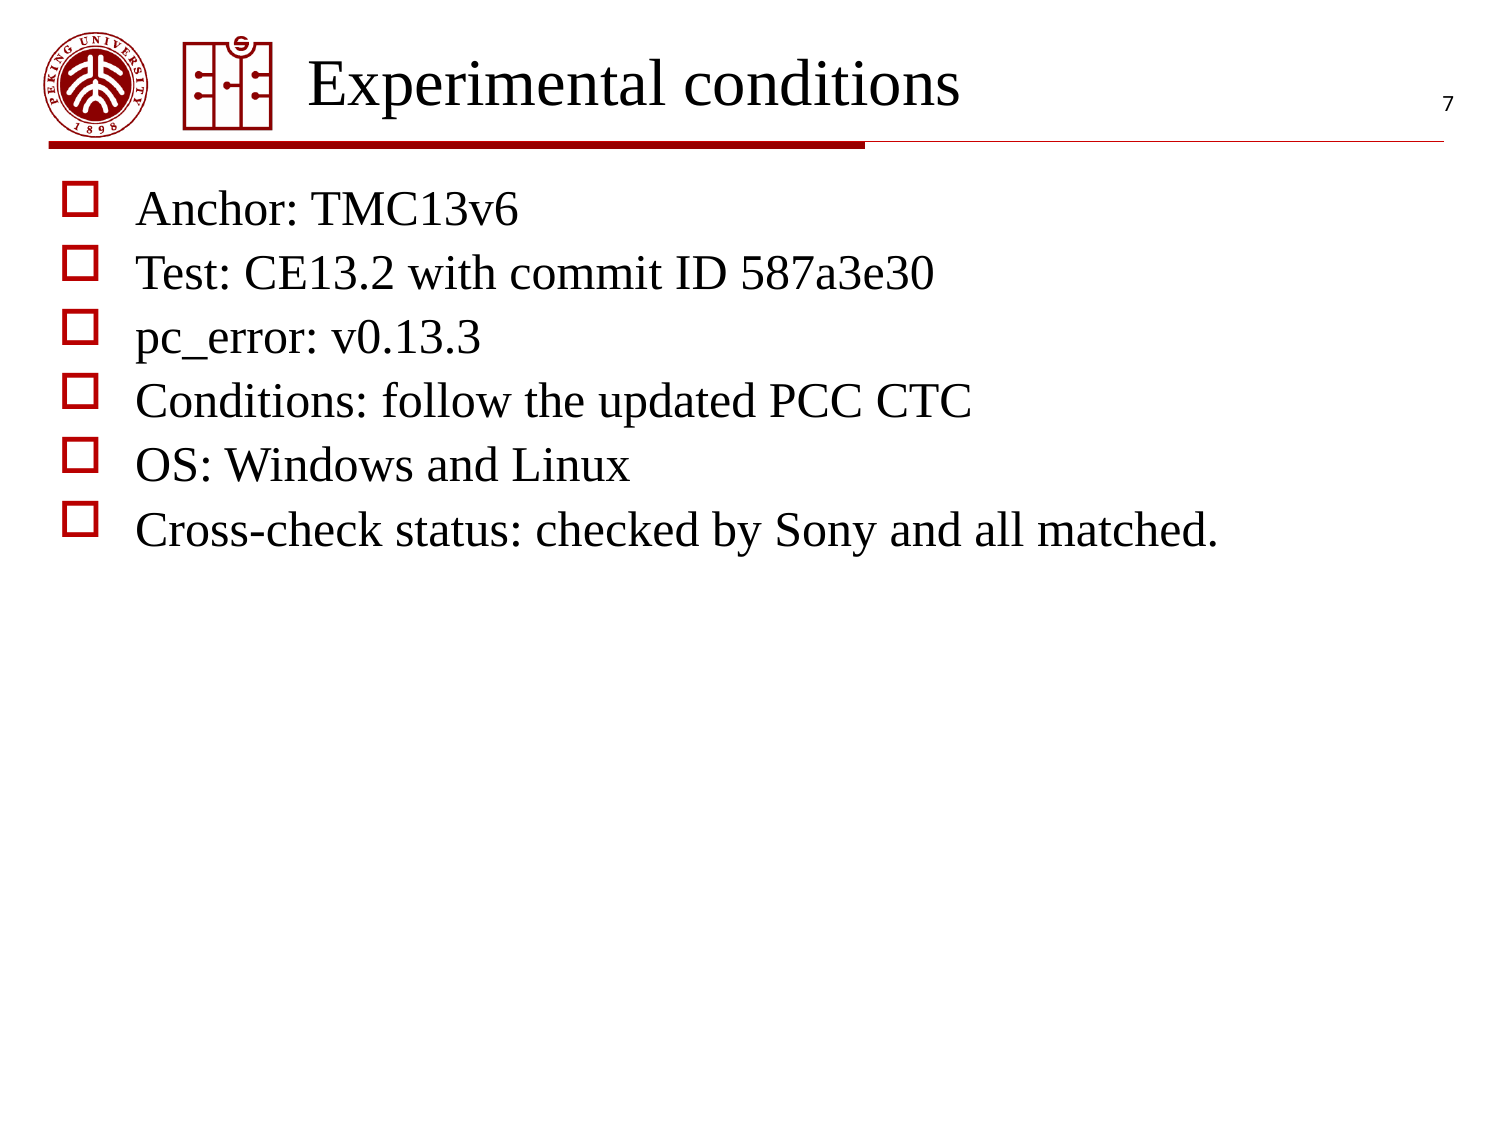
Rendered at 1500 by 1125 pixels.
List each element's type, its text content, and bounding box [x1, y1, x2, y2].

picture [41, 30, 275, 139]
list Anchor: TMC13v6 Test: CE13.2 with commit ID 587a3e30 pc_error: v0.13.3 Conditions: follow the updated PCC CTC OS: Windows and Linux Cross-check status: checked by Sony and all matched. [43, 173, 1454, 1082]
title Experimental conditions [292, 30, 1444, 127]
footer 7 [1148, 48, 1469, 127]
